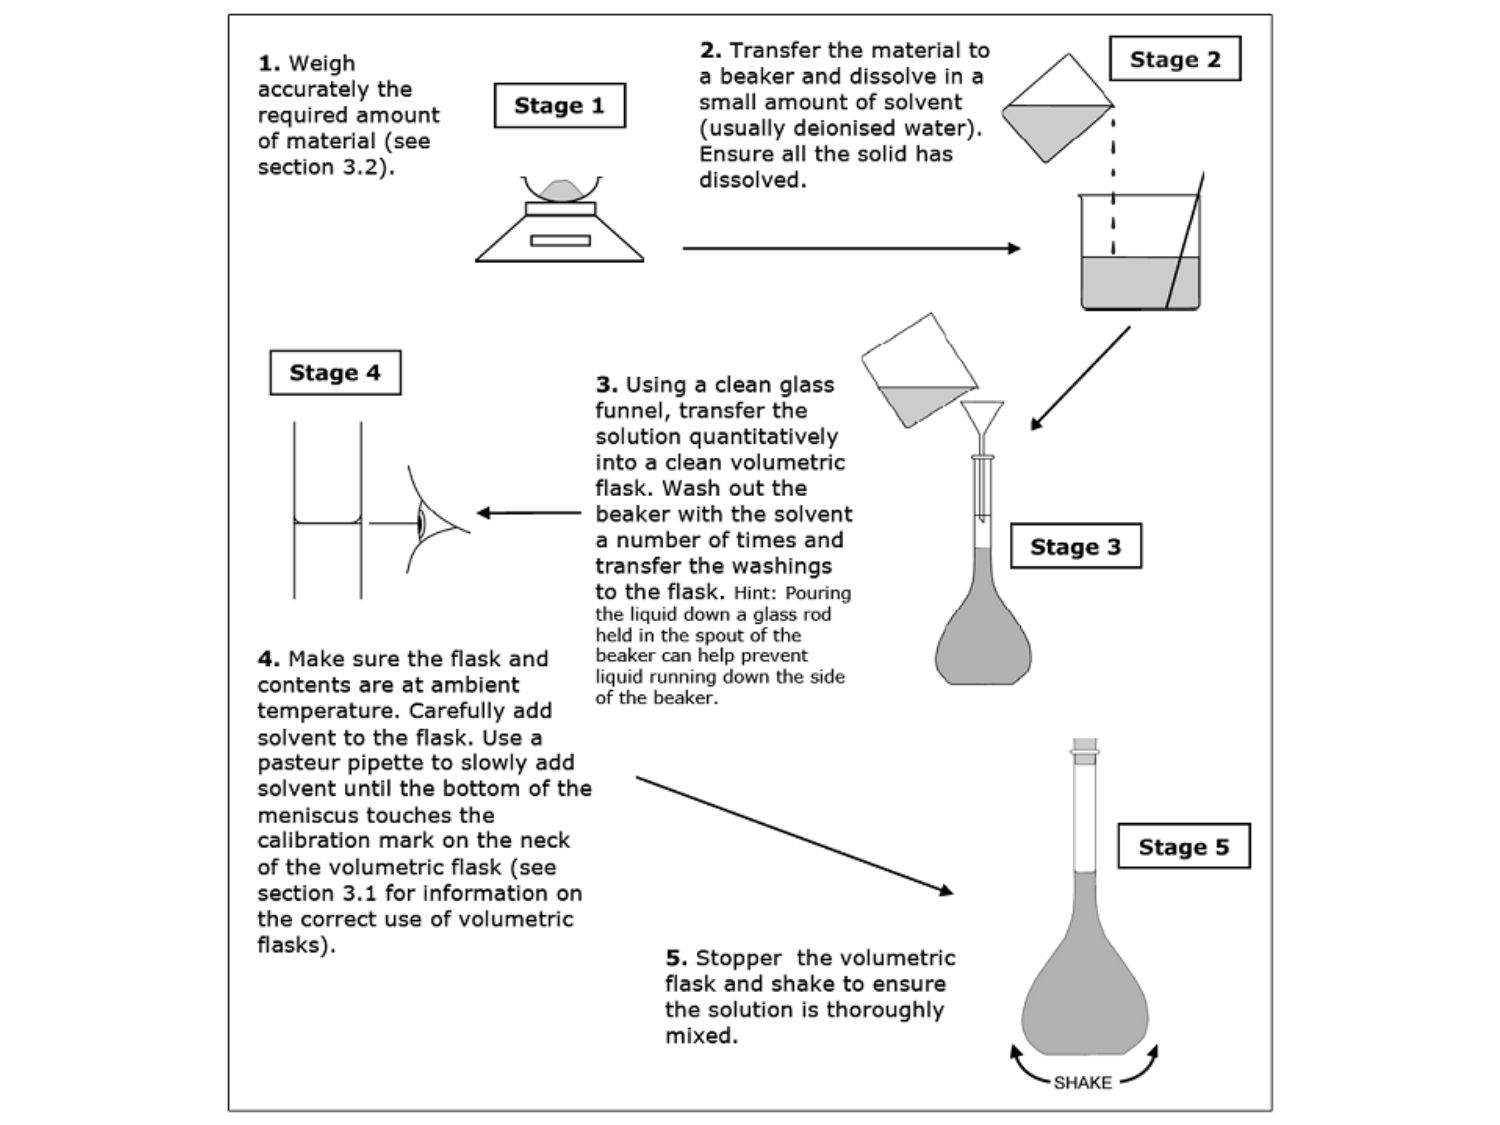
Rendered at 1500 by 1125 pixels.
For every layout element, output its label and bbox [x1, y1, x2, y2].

picture [225, 11, 1275, 1114]
